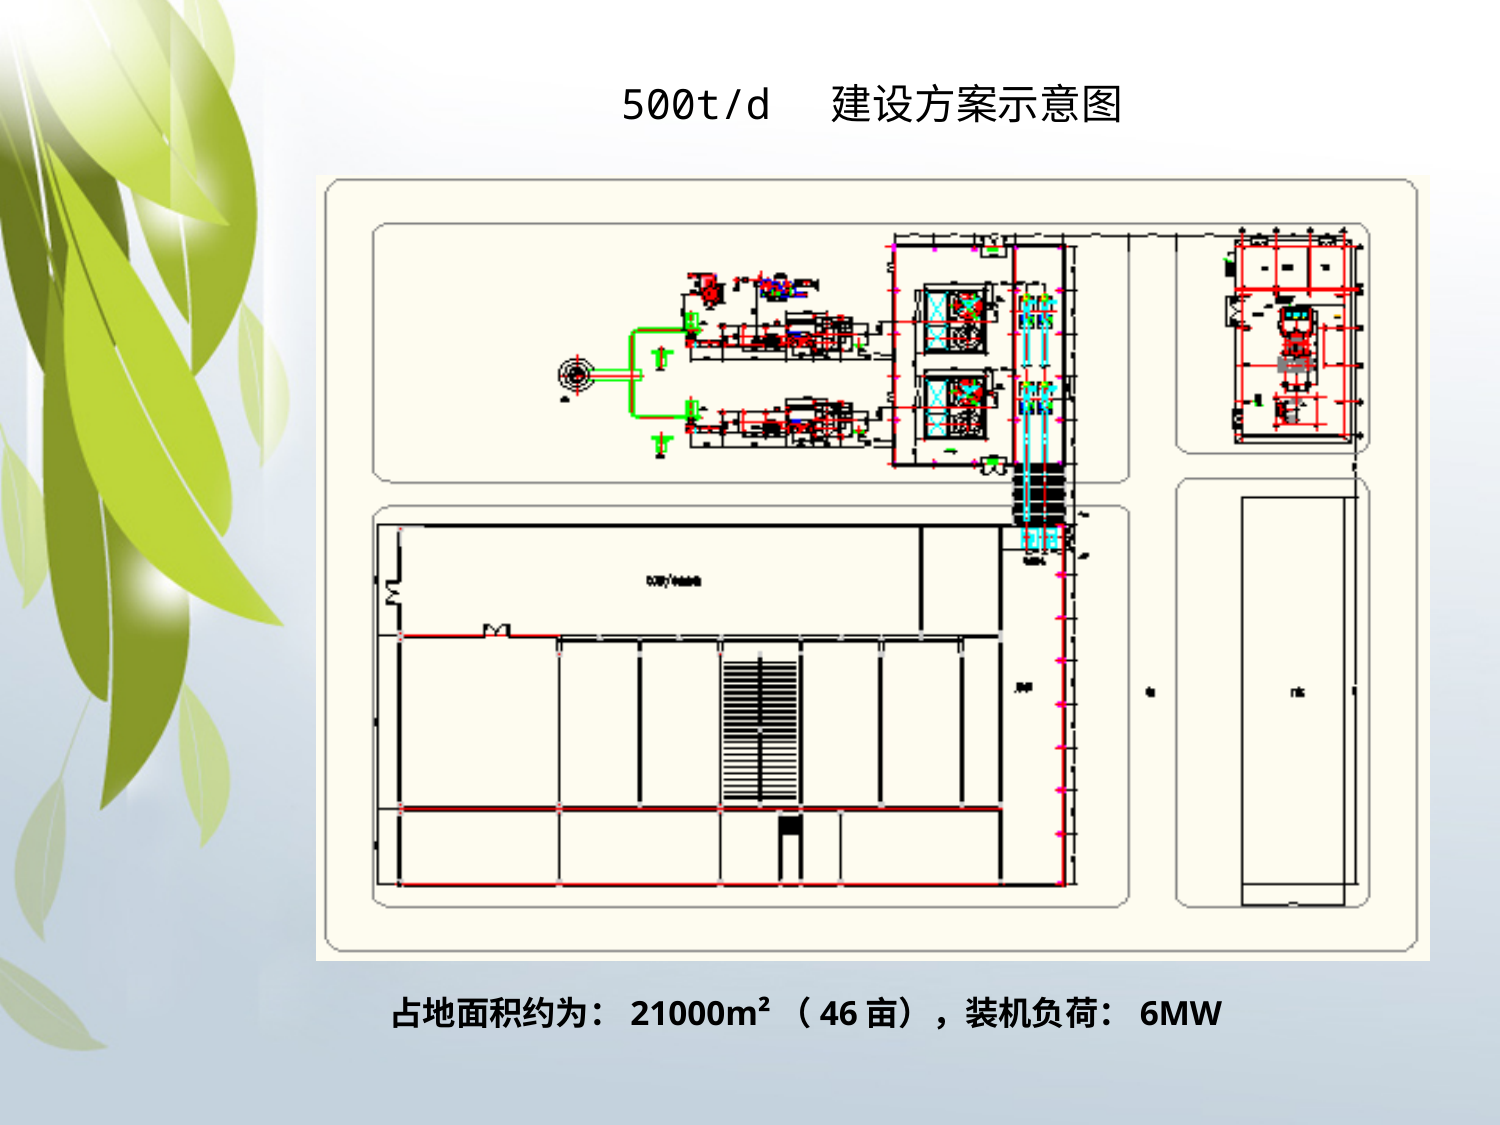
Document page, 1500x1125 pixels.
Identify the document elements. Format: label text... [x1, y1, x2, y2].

text_box 500t/d 建设方案示意图 [281, 70, 1407, 220]
text_box 占地面积约为：21000m²（46亩），装机负荷：6MW [374, 984, 1430, 1039]
picture [0, 0, 1500, 1125]
